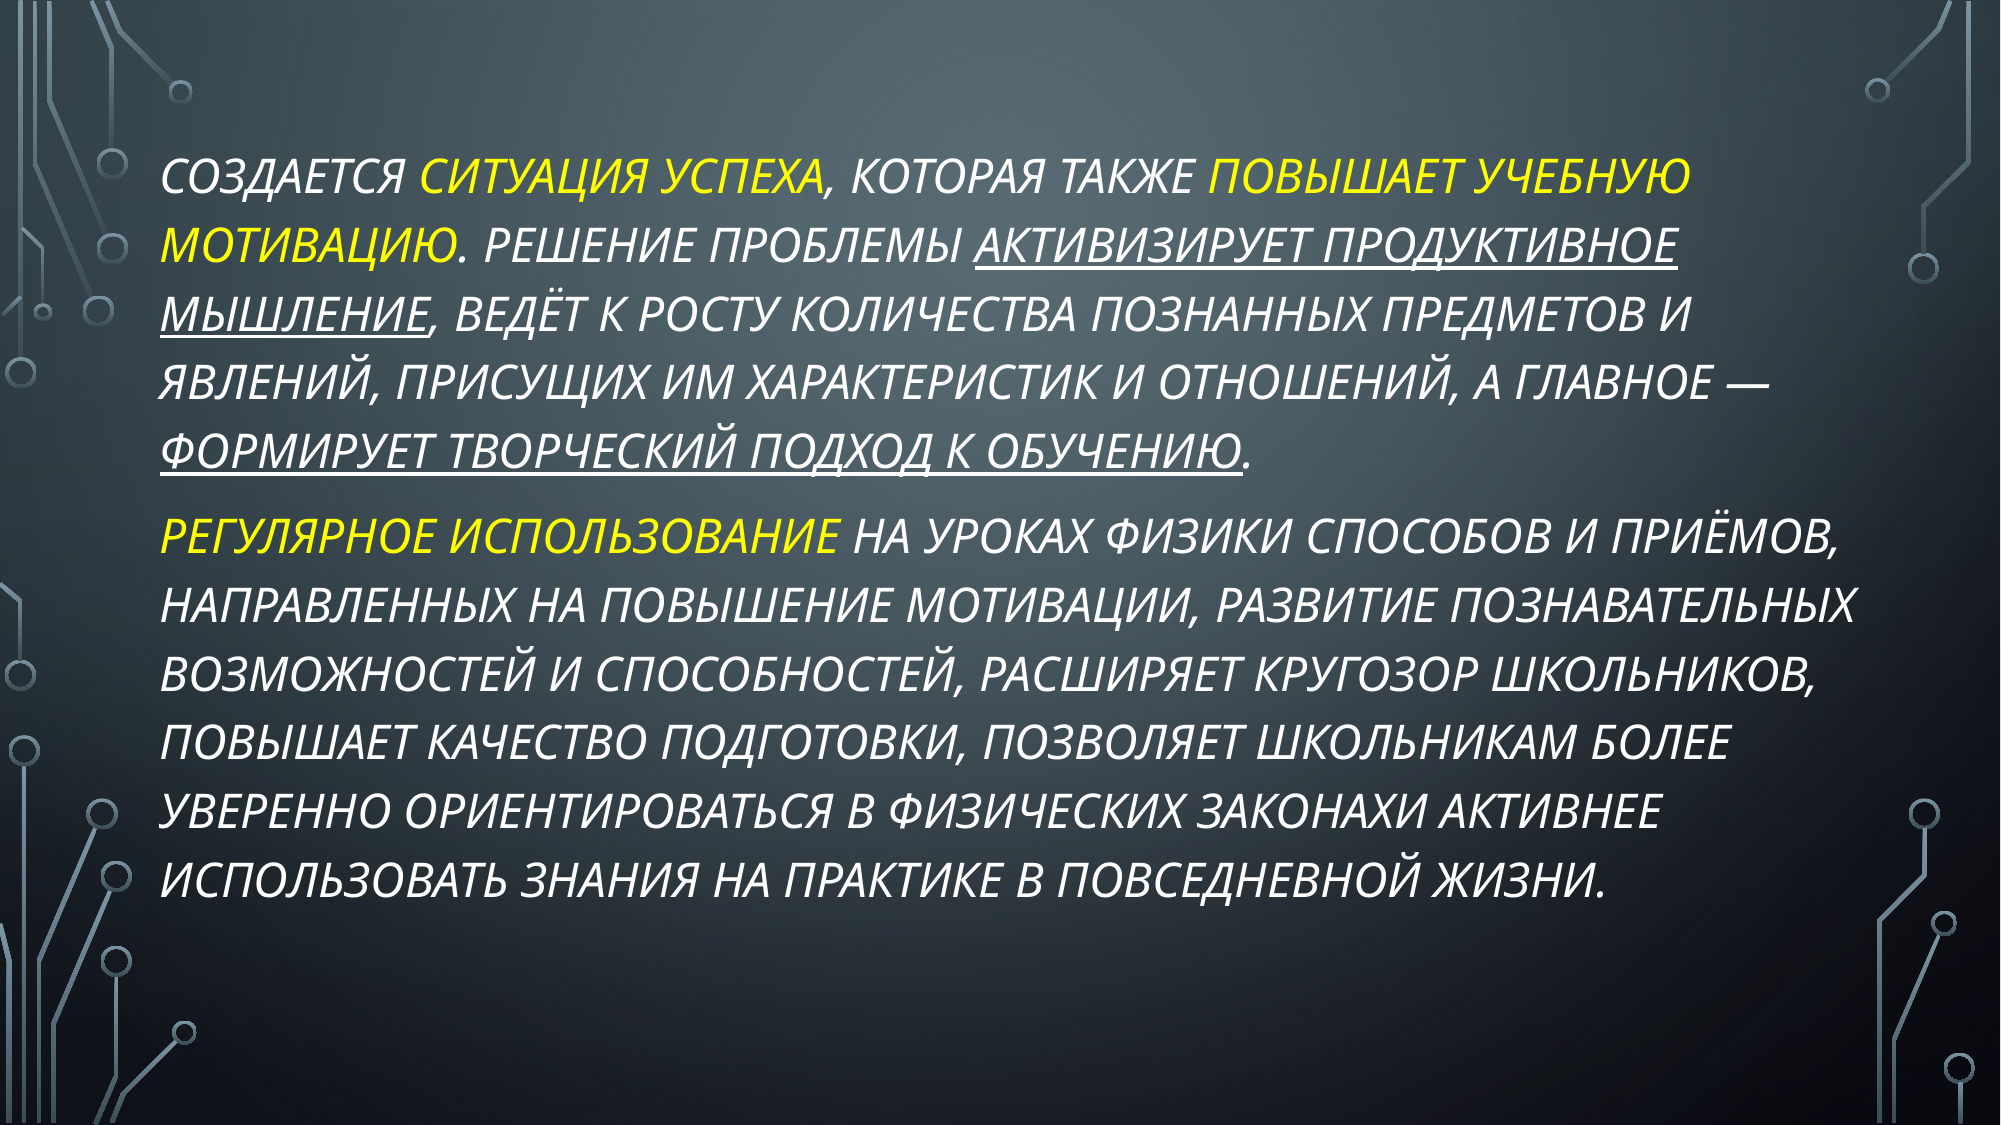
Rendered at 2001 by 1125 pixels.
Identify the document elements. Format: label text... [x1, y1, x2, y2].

list Создается ситуация успеха, которая также повышает учебную мотивацию. Решение проблемы активизирует продуктивное мышление, ведёт к росту количества познанных предметов и явлений, присущих им характеристик и отношений, а главное — формирует творческий подход к обучению. Регулярное использование на уроках физики способов и приёмов, направленных на повышение мотивации, развитие познавательных возможностей и способностей, расширяет кругозор школьников, повышает качество подготовки, позволяет школьникам более уверенно ориентироваться в физических законахи активнее использовать знания на практике в повседневной жизни. [144, 61, 1877, 995]
